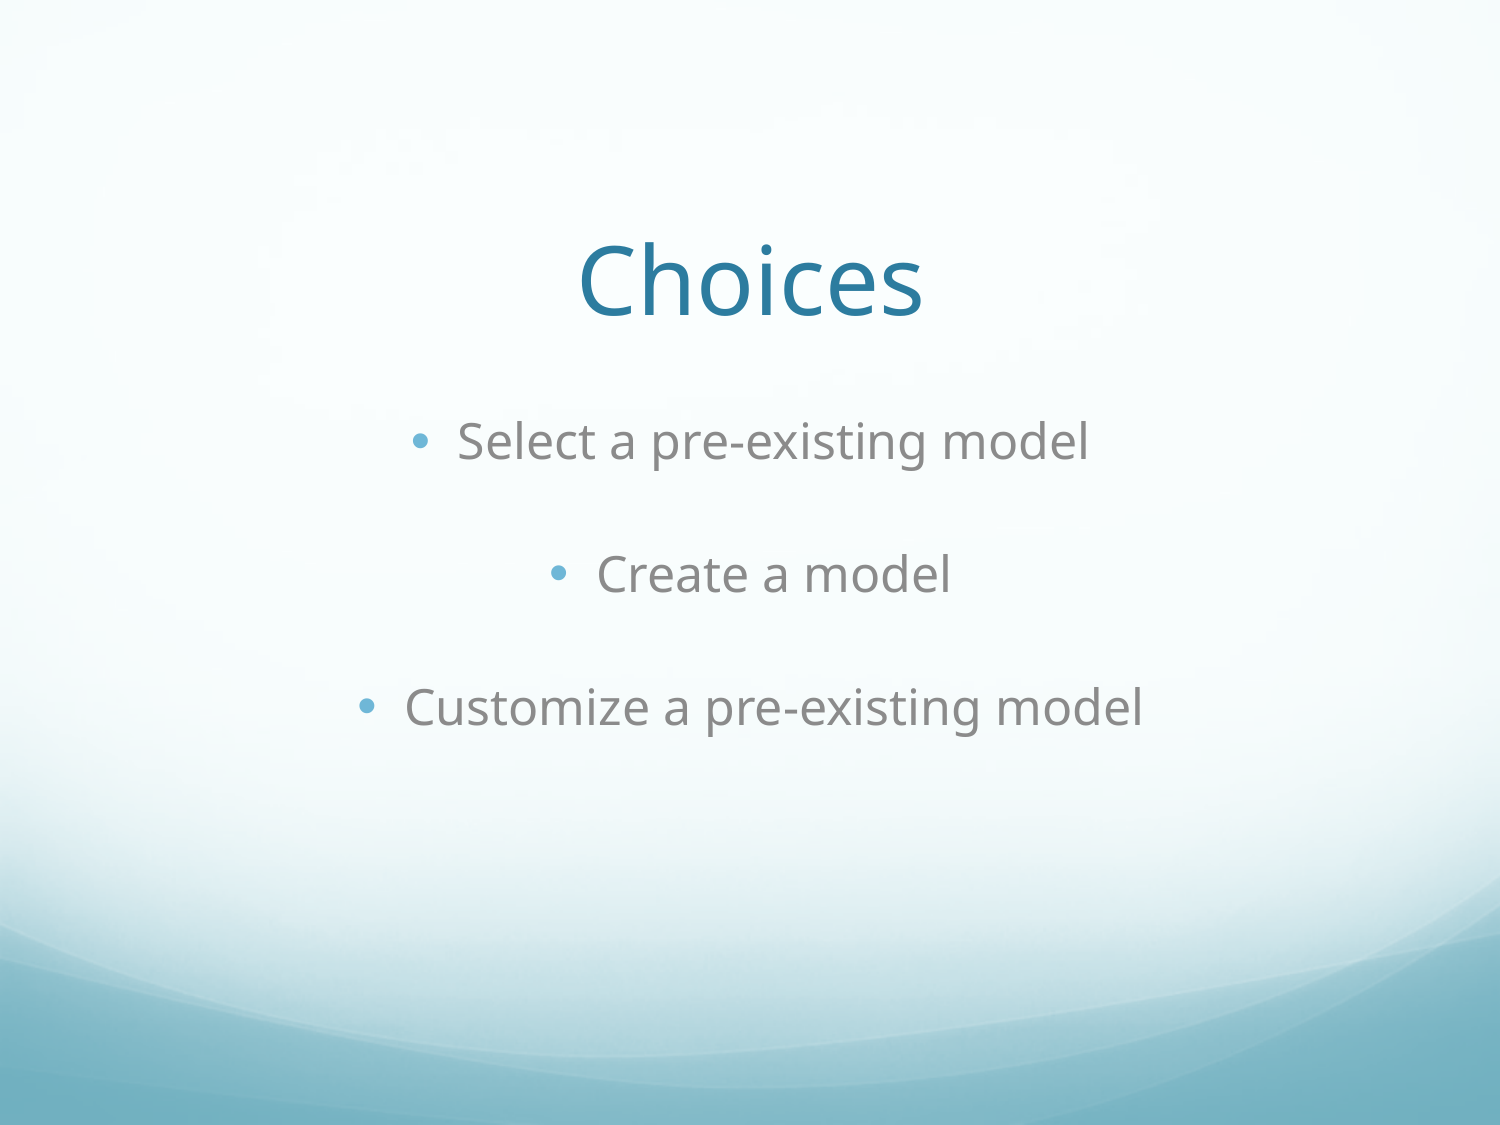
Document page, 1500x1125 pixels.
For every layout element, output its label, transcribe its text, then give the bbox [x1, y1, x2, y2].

list Select a pre-existing model Create a model Customize a pre-existing model [90, 402, 1412, 859]
title Choices [90, 118, 1412, 343]
